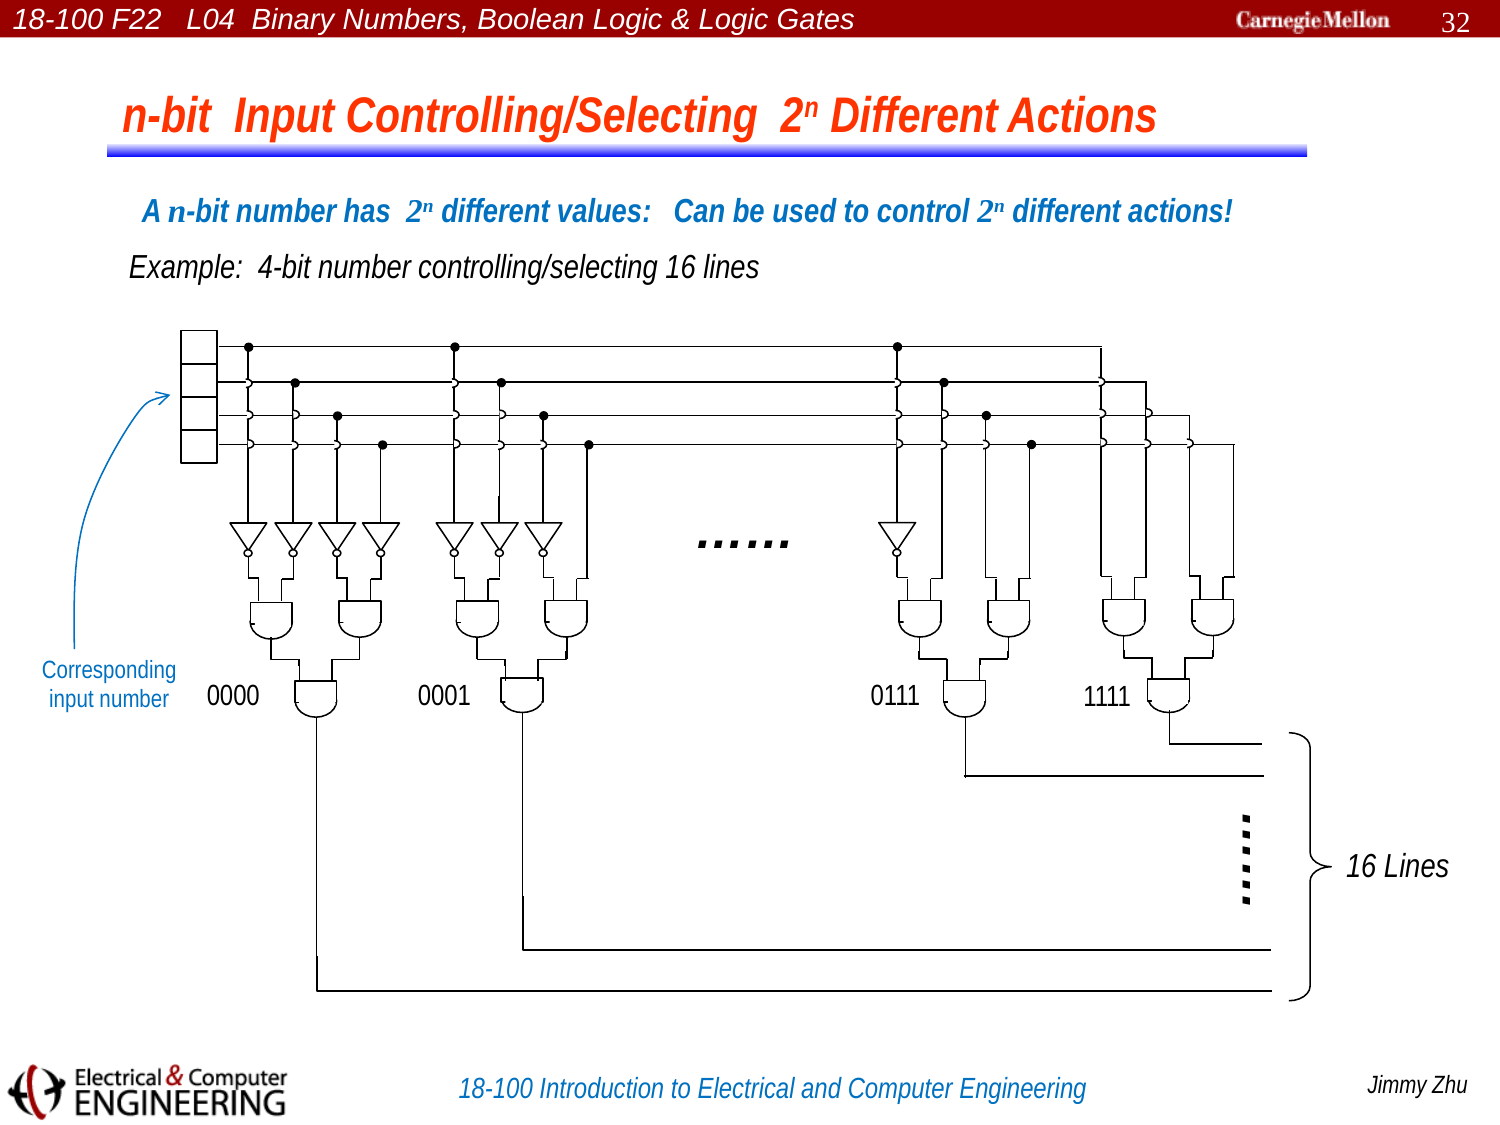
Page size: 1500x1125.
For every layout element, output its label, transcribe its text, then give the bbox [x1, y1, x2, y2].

text_box Example: 4-bit number controlling/selecting 16 lines [114, 238, 776, 293]
text_box …… [1192, 793, 1268, 924]
text_box …… [679, 490, 810, 566]
text_box 0000 [195, 669, 275, 719]
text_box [164, 788, 376, 831]
text_box [316, 956, 1272, 992]
text_box [73, 391, 171, 650]
text_box Corresponding input number [23, 645, 195, 721]
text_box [856, 517, 937, 555]
text_box 0111 [855, 669, 936, 719]
text_box [522, 896, 1271, 951]
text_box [502, 517, 582, 556]
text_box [984, 577, 1032, 659]
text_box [339, 518, 411, 556]
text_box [896, 577, 943, 659]
text_box 16 Lines [1331, 836, 1465, 892]
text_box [247, 577, 295, 660]
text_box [904, 696, 1025, 740]
text_box 1111 [1068, 669, 1147, 720]
text_box [1288, 732, 1331, 1001]
text_box A n-bit number has 2n different values: Can be used to control 2n different actions! [127, 181, 1256, 237]
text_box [458, 517, 501, 556]
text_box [413, 517, 457, 556]
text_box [376, 782, 667, 825]
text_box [207, 518, 250, 556]
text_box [453, 577, 501, 659]
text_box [1100, 576, 1147, 658]
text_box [336, 577, 383, 659]
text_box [252, 518, 294, 556]
slide_number 32 [1217, 0, 1494, 34]
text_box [1124, 679, 1213, 723]
text_box 0001 [403, 668, 486, 719]
text_box [107, 144, 1308, 157]
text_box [542, 577, 589, 659]
text_box n-bit Input Controlling/Selecting 2n Different Actions [107, 75, 1185, 144]
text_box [179, 330, 218, 464]
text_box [296, 518, 337, 556]
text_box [1188, 575, 1236, 658]
picture [0, 1058, 298, 1125]
